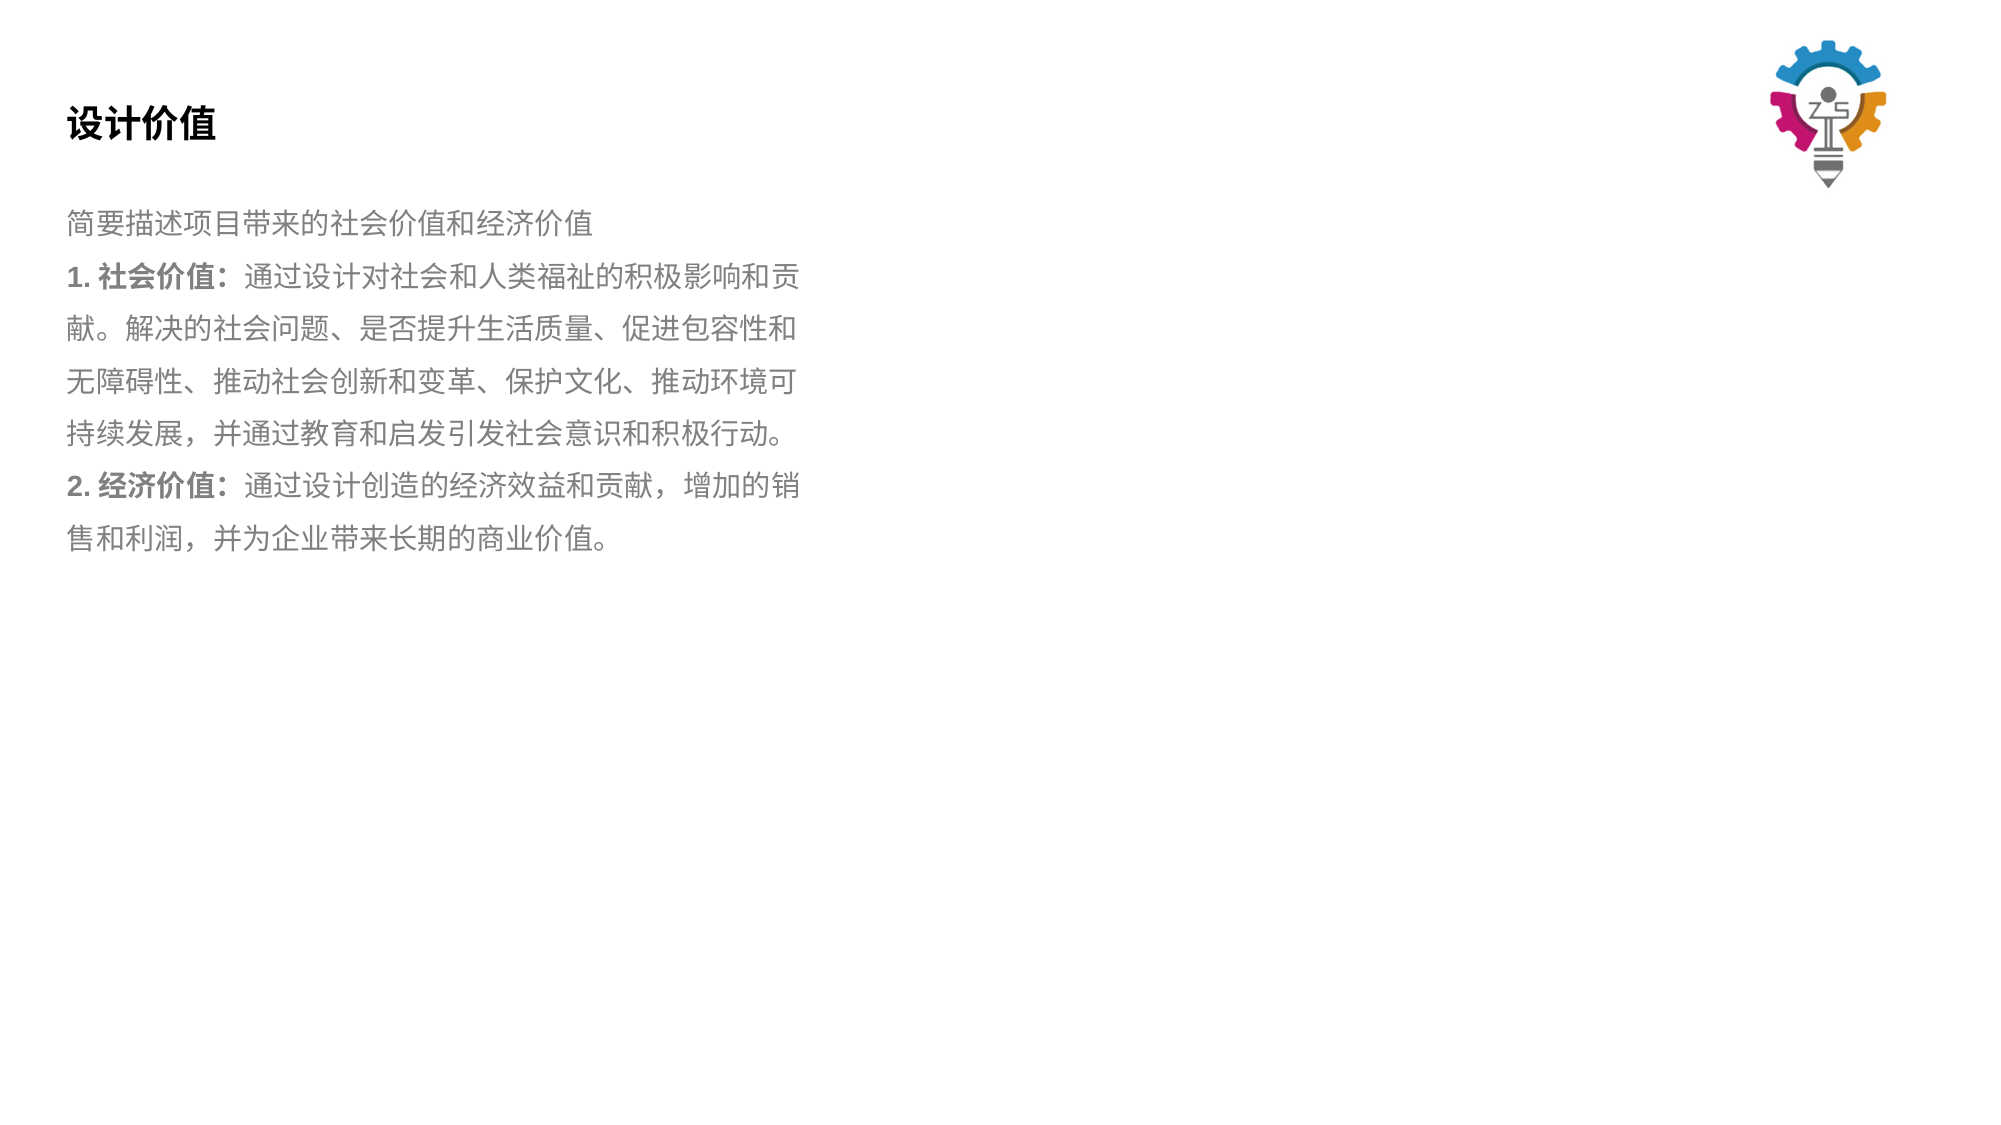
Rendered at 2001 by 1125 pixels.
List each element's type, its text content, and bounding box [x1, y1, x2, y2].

text_box 简要描述项目带来的社会价值和经济价值 1.社会价值：通过设计对社会和人类福祉的积极影响和贡献。解决的社会问题、是否提升生活质量、促进包容性和无障碍性、推动社会创新和变革、保护文化、推动环境可持续发展，并通过教育和启发引发社会意识和积极行动。 2.经济价值：通过设计创造的经济效益和贡献，增加的销售和利润，并为企业带来长期的商业价值。 [52, 180, 816, 809]
text_box 设计价值 [52, 93, 255, 153]
picture [1759, 32, 1899, 200]
